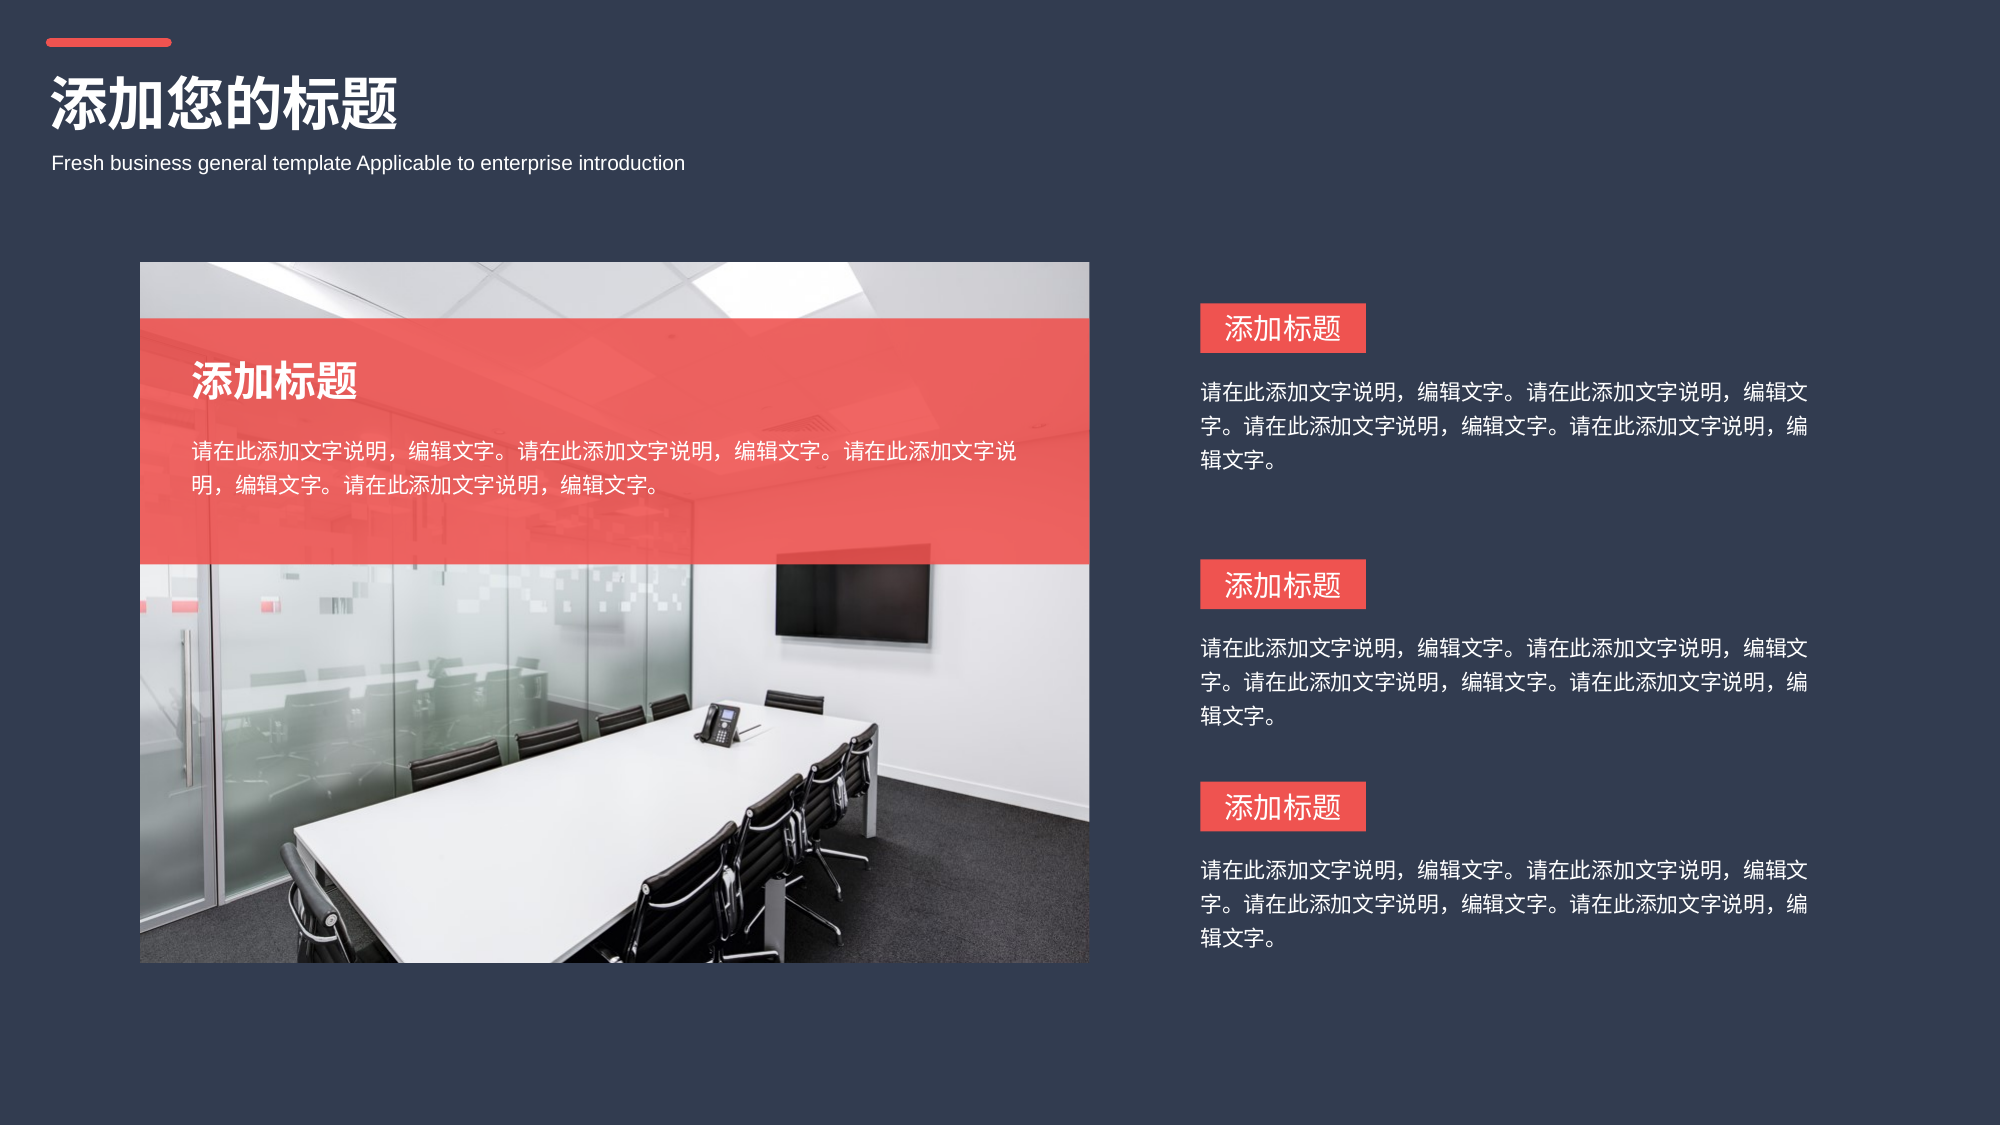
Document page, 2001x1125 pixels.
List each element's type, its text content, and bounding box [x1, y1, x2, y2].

text_box 请在此添加文字说明，编辑文字。请在此添加文字说明，编辑文字。请在此添加文字说明，编辑文字。请在此添加文字说明，编辑文字。 [1185, 363, 1840, 481]
text_box [139, 261, 1090, 317]
text_box [139, 317, 1090, 565]
text_box [139, 565, 1090, 963]
text_box Fresh business general template Applicable to enterprise introduction [36, 142, 701, 182]
text_box 添加标题 [1200, 781, 1366, 832]
text_box 请在此添加文字说明，编辑文字。请在此添加文字说明，编辑文字。请在此添加文字说明，编辑文字。请在此添加文字说明，编辑文字。 [1185, 841, 1840, 959]
text_box 添加标题 [1200, 303, 1366, 353]
text_box 请在此添加文字说明，编辑文字。请在此添加文字说明，编辑文字。请在此添加文字说明，编辑文字。请在此添加文字说明，编辑文字。 [1185, 619, 1840, 737]
text_box 添加标题 [1200, 559, 1366, 610]
text_box 添加您的标题 [34, 59, 414, 145]
text_box 添加标题 [176, 347, 462, 413]
text_box 请在此添加文字说明，编辑文字。请在此添加文字说明，编辑文字。请在此添加文字说明，编辑文字。请在此添加文字说明，编辑文字。 [176, 422, 1052, 506]
